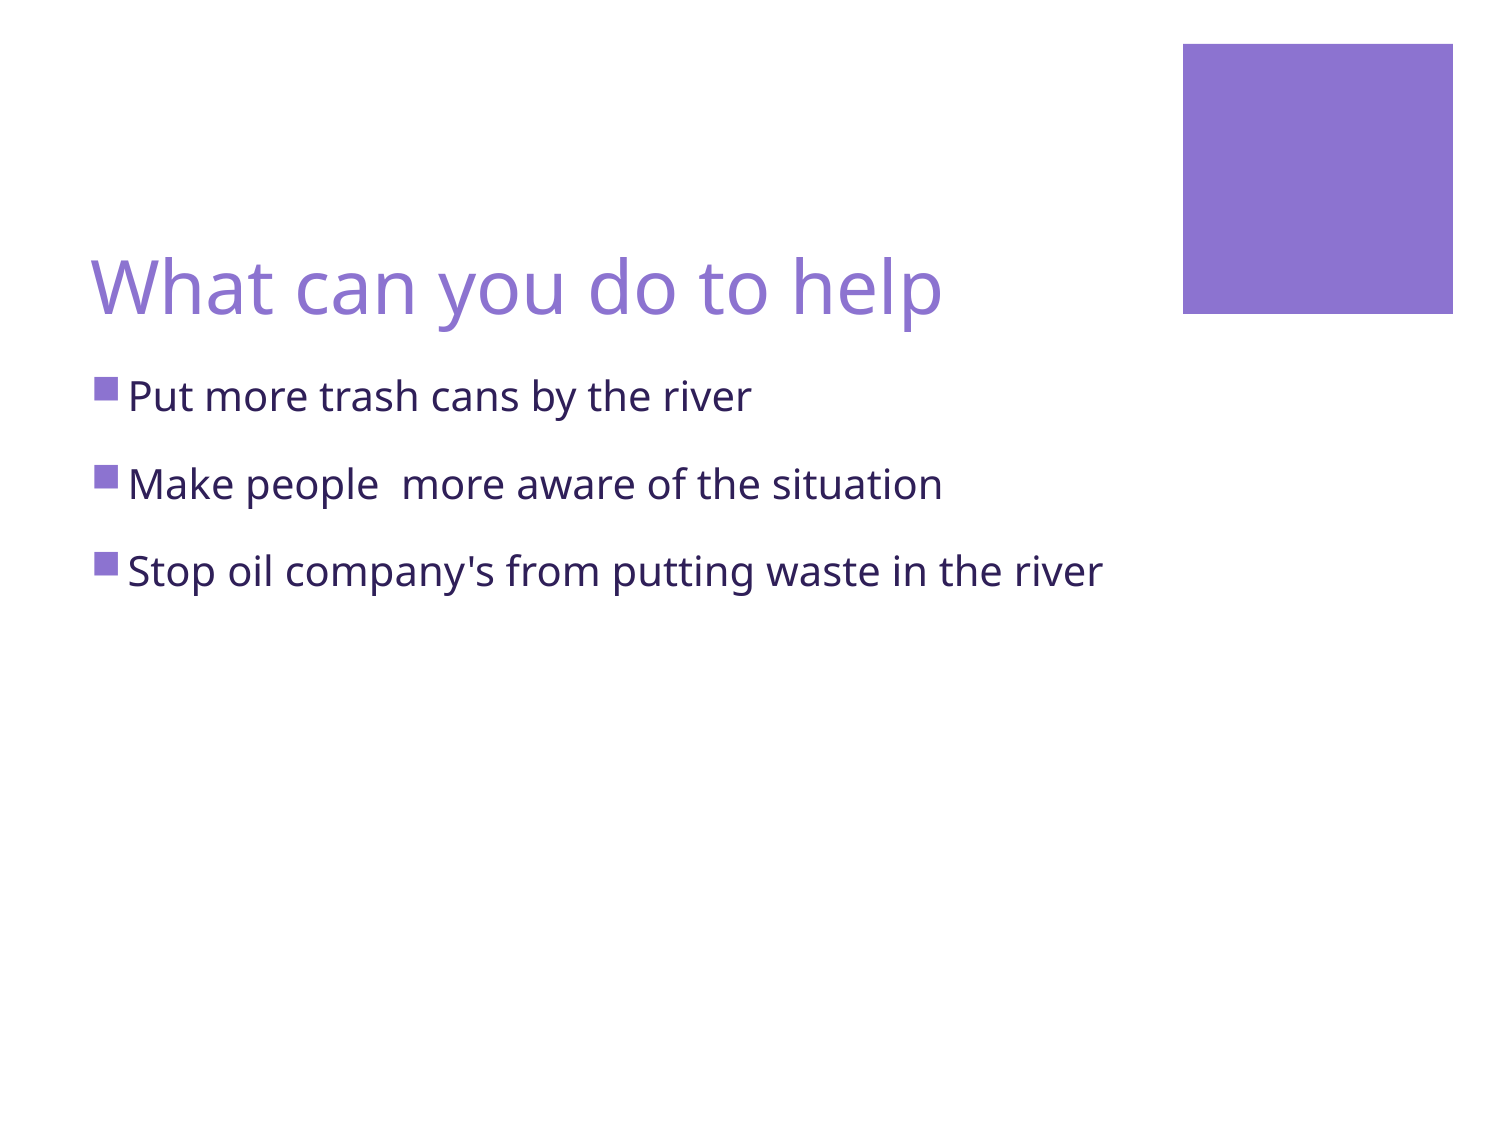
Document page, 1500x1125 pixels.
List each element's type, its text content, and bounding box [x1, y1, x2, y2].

list Put more trash cans by the river Make people more aware of the situation Stop oil company's from putting waste in the river [75, 362, 1143, 1005]
title What can you do to help [75, 149, 1143, 338]
